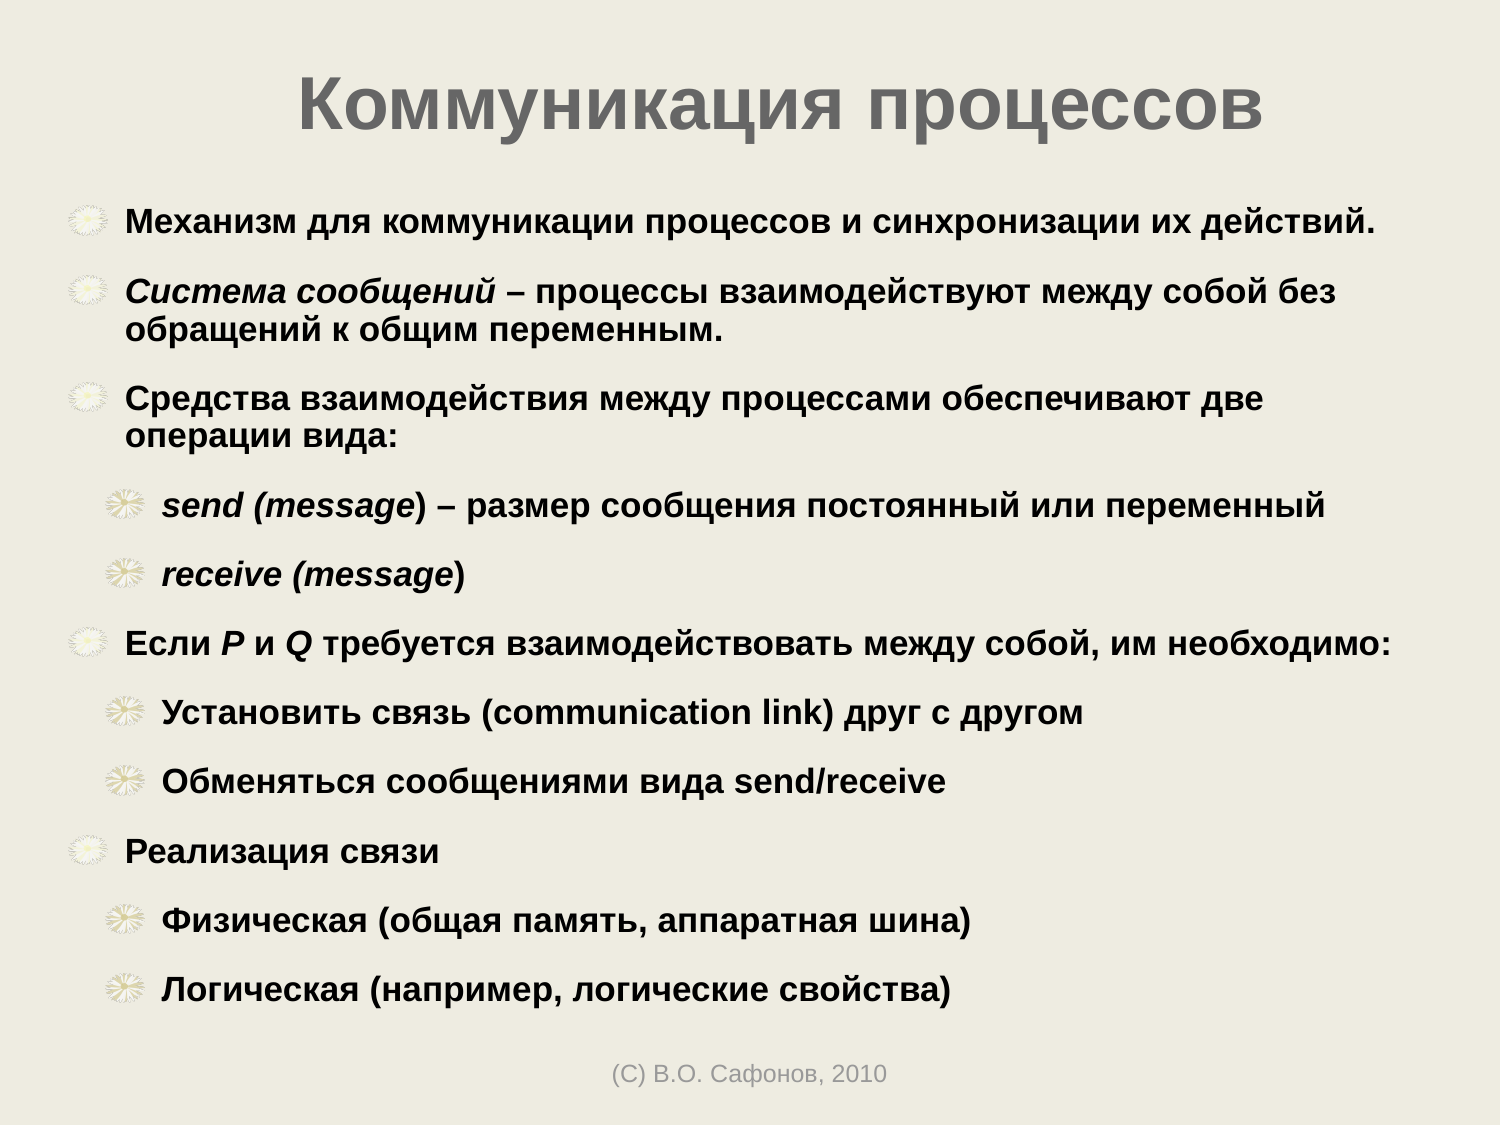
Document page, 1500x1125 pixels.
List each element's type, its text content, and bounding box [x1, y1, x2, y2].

picture [105, 765, 145, 796]
picture [68, 382, 108, 412]
picture [68, 205, 108, 236]
picture [105, 973, 145, 1003]
picture [68, 627, 108, 657]
picture [105, 696, 145, 726]
footer (C) В.О. Сафонов, 2010 [512, 1042, 988, 1103]
picture [105, 904, 145, 934]
title Коммуникация процессов [112, 37, 1451, 163]
picture [68, 275, 108, 305]
list Механизм для коммуникации процессов и синхронизации их действий. Система сообщений – процессы взаимодействуют между собой без обращений к общим переменным. Средства взаимодействия между процессами обеспечивают две операции вида: send (message) – размер сообщения постоянный или переменный receive (message) Если P и Q требуется взаимодействовать между собой, им необходимо: Установить связь (communication link) друг с другом Обменяться сообщениями вида send/receive Реализация связи Физическая (общая память, аппаратная шина) Логическая (например, логические свойства) [53, 196, 1438, 1033]
picture [105, 558, 145, 588]
picture [68, 835, 108, 865]
picture [105, 489, 145, 519]
